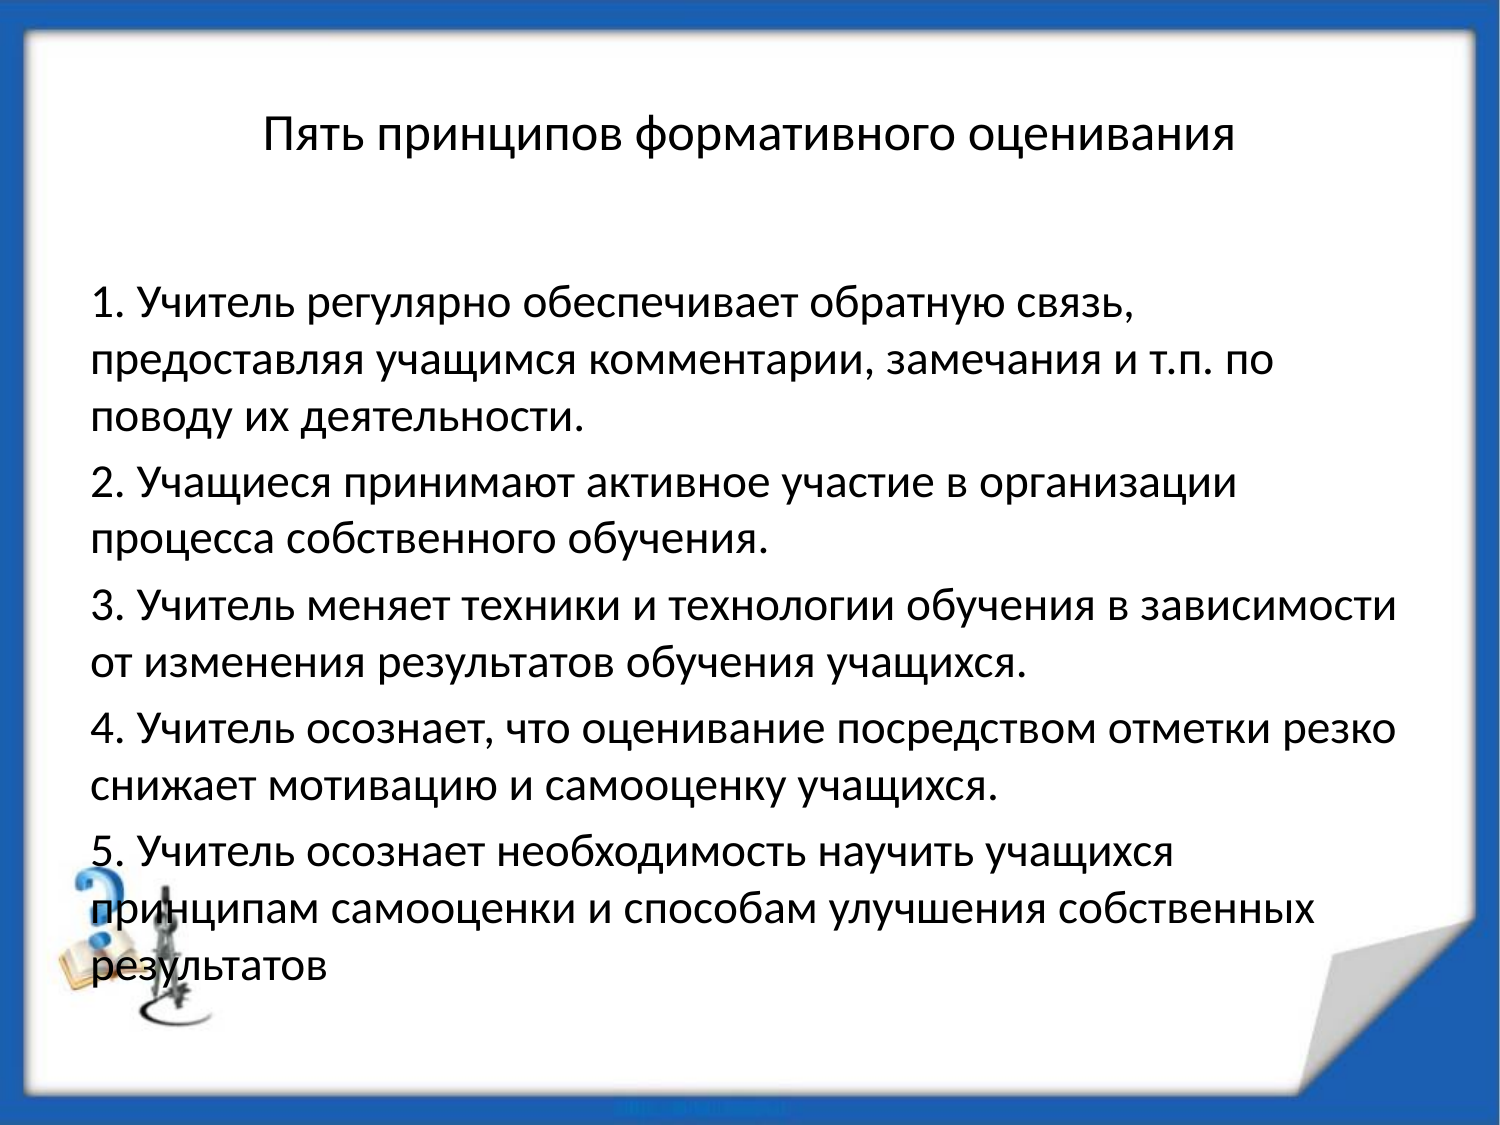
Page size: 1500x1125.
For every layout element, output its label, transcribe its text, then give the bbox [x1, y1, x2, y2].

picture [0, 0, 1500, 1125]
list 1. Учитель регулярно обеспечивает обратную связь, предоставляя учащимся комментарии, замечания и т.п. по поводу их деятельности. 2. Учащиеся принимают активное участие в организации процесса собственного обучения. 3. Учитель меняет техники и технологии обучения в зависимости от изменения результатов обучения учащихся. 4. Учитель осознает, что оценивание посредством отметки резко снижает мотивацию и самооценку учащихся. 5. Учитель осознает необходимость научить учащихся принципам самооценки и способам улучшения собственных результатов [75, 262, 1425, 1005]
title Пять принципов формативного оценивания [75, 90, 1425, 233]
